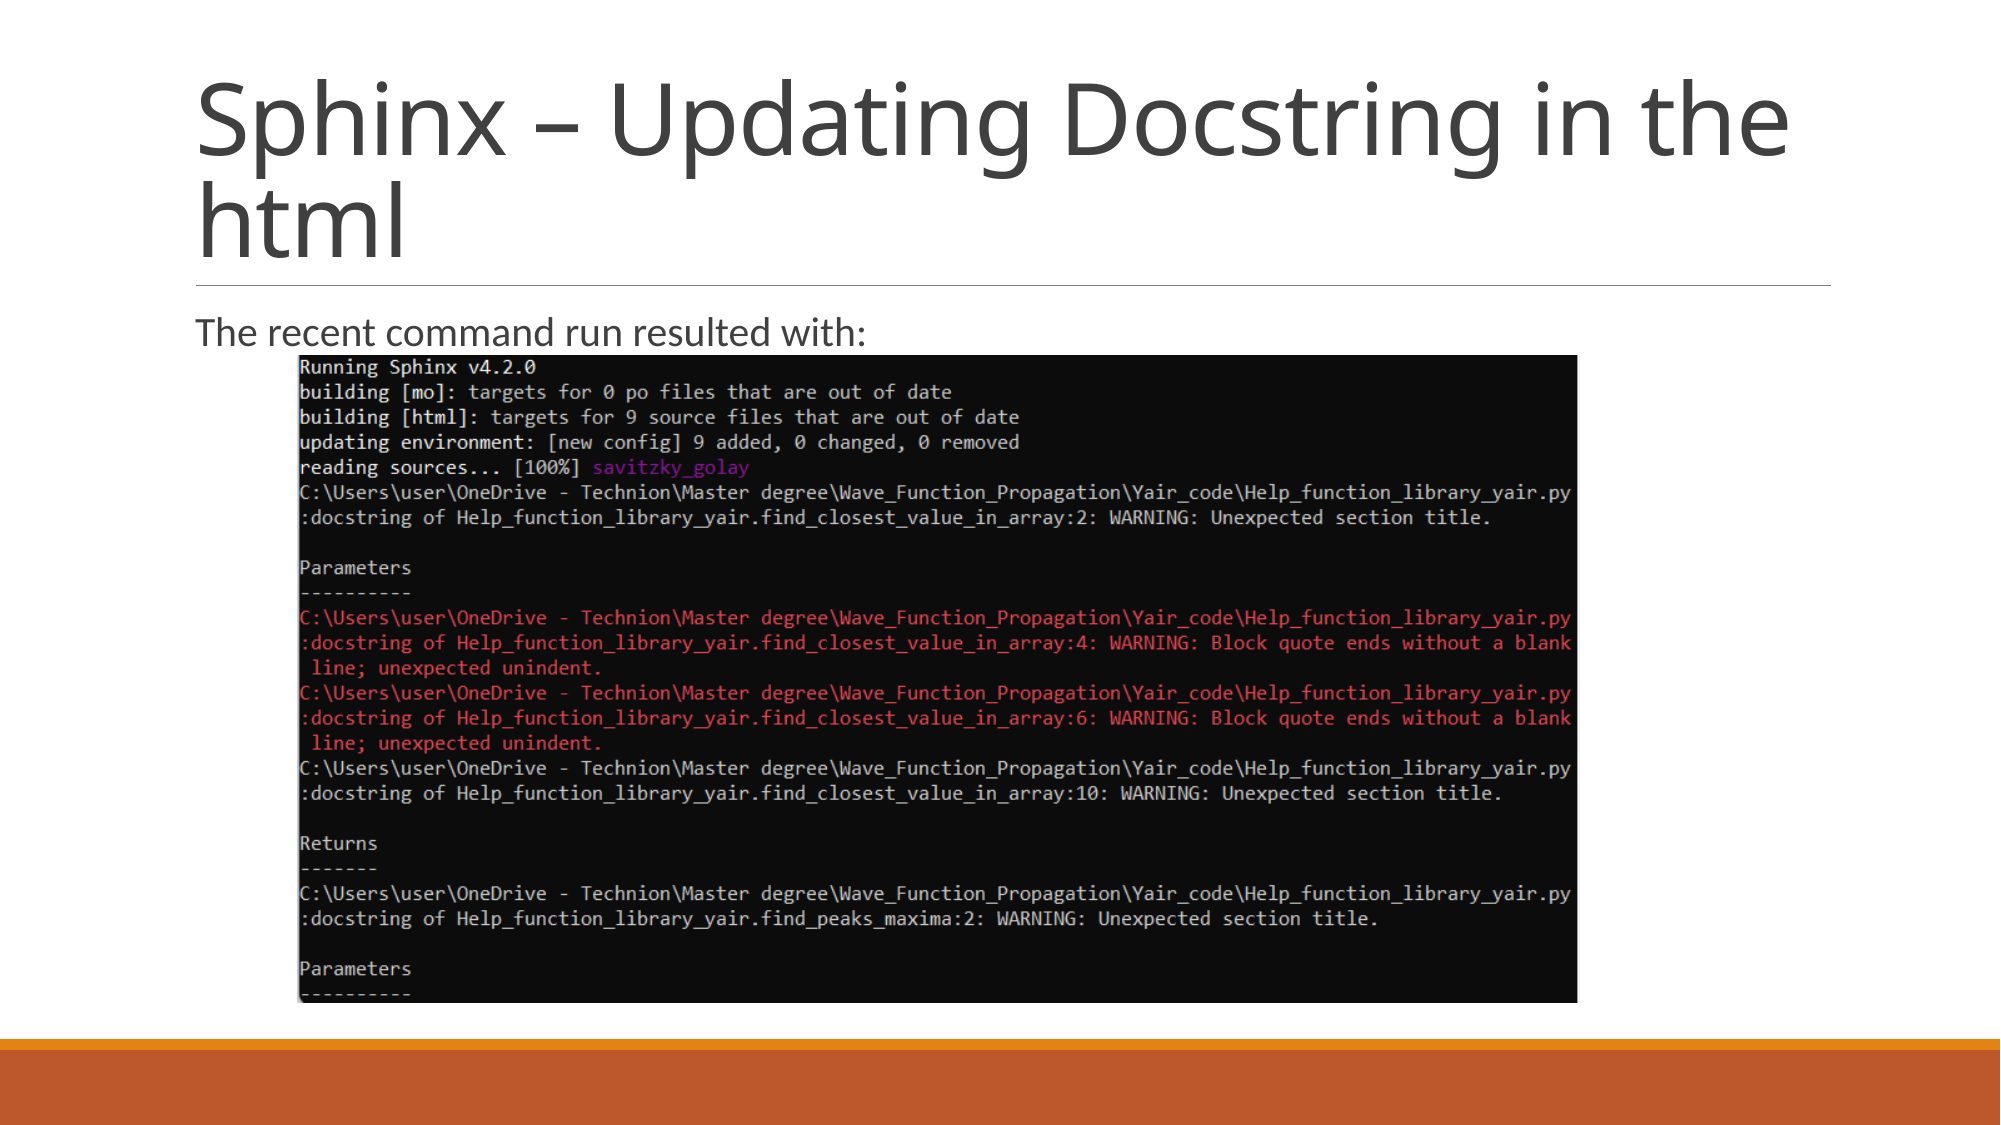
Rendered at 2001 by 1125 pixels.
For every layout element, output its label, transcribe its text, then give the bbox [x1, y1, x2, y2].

list The recent command run resulted with: [180, 302, 1830, 963]
title Sphinx – Updating Docstring in the html [180, 47, 1830, 285]
picture [296, 355, 1581, 1003]
